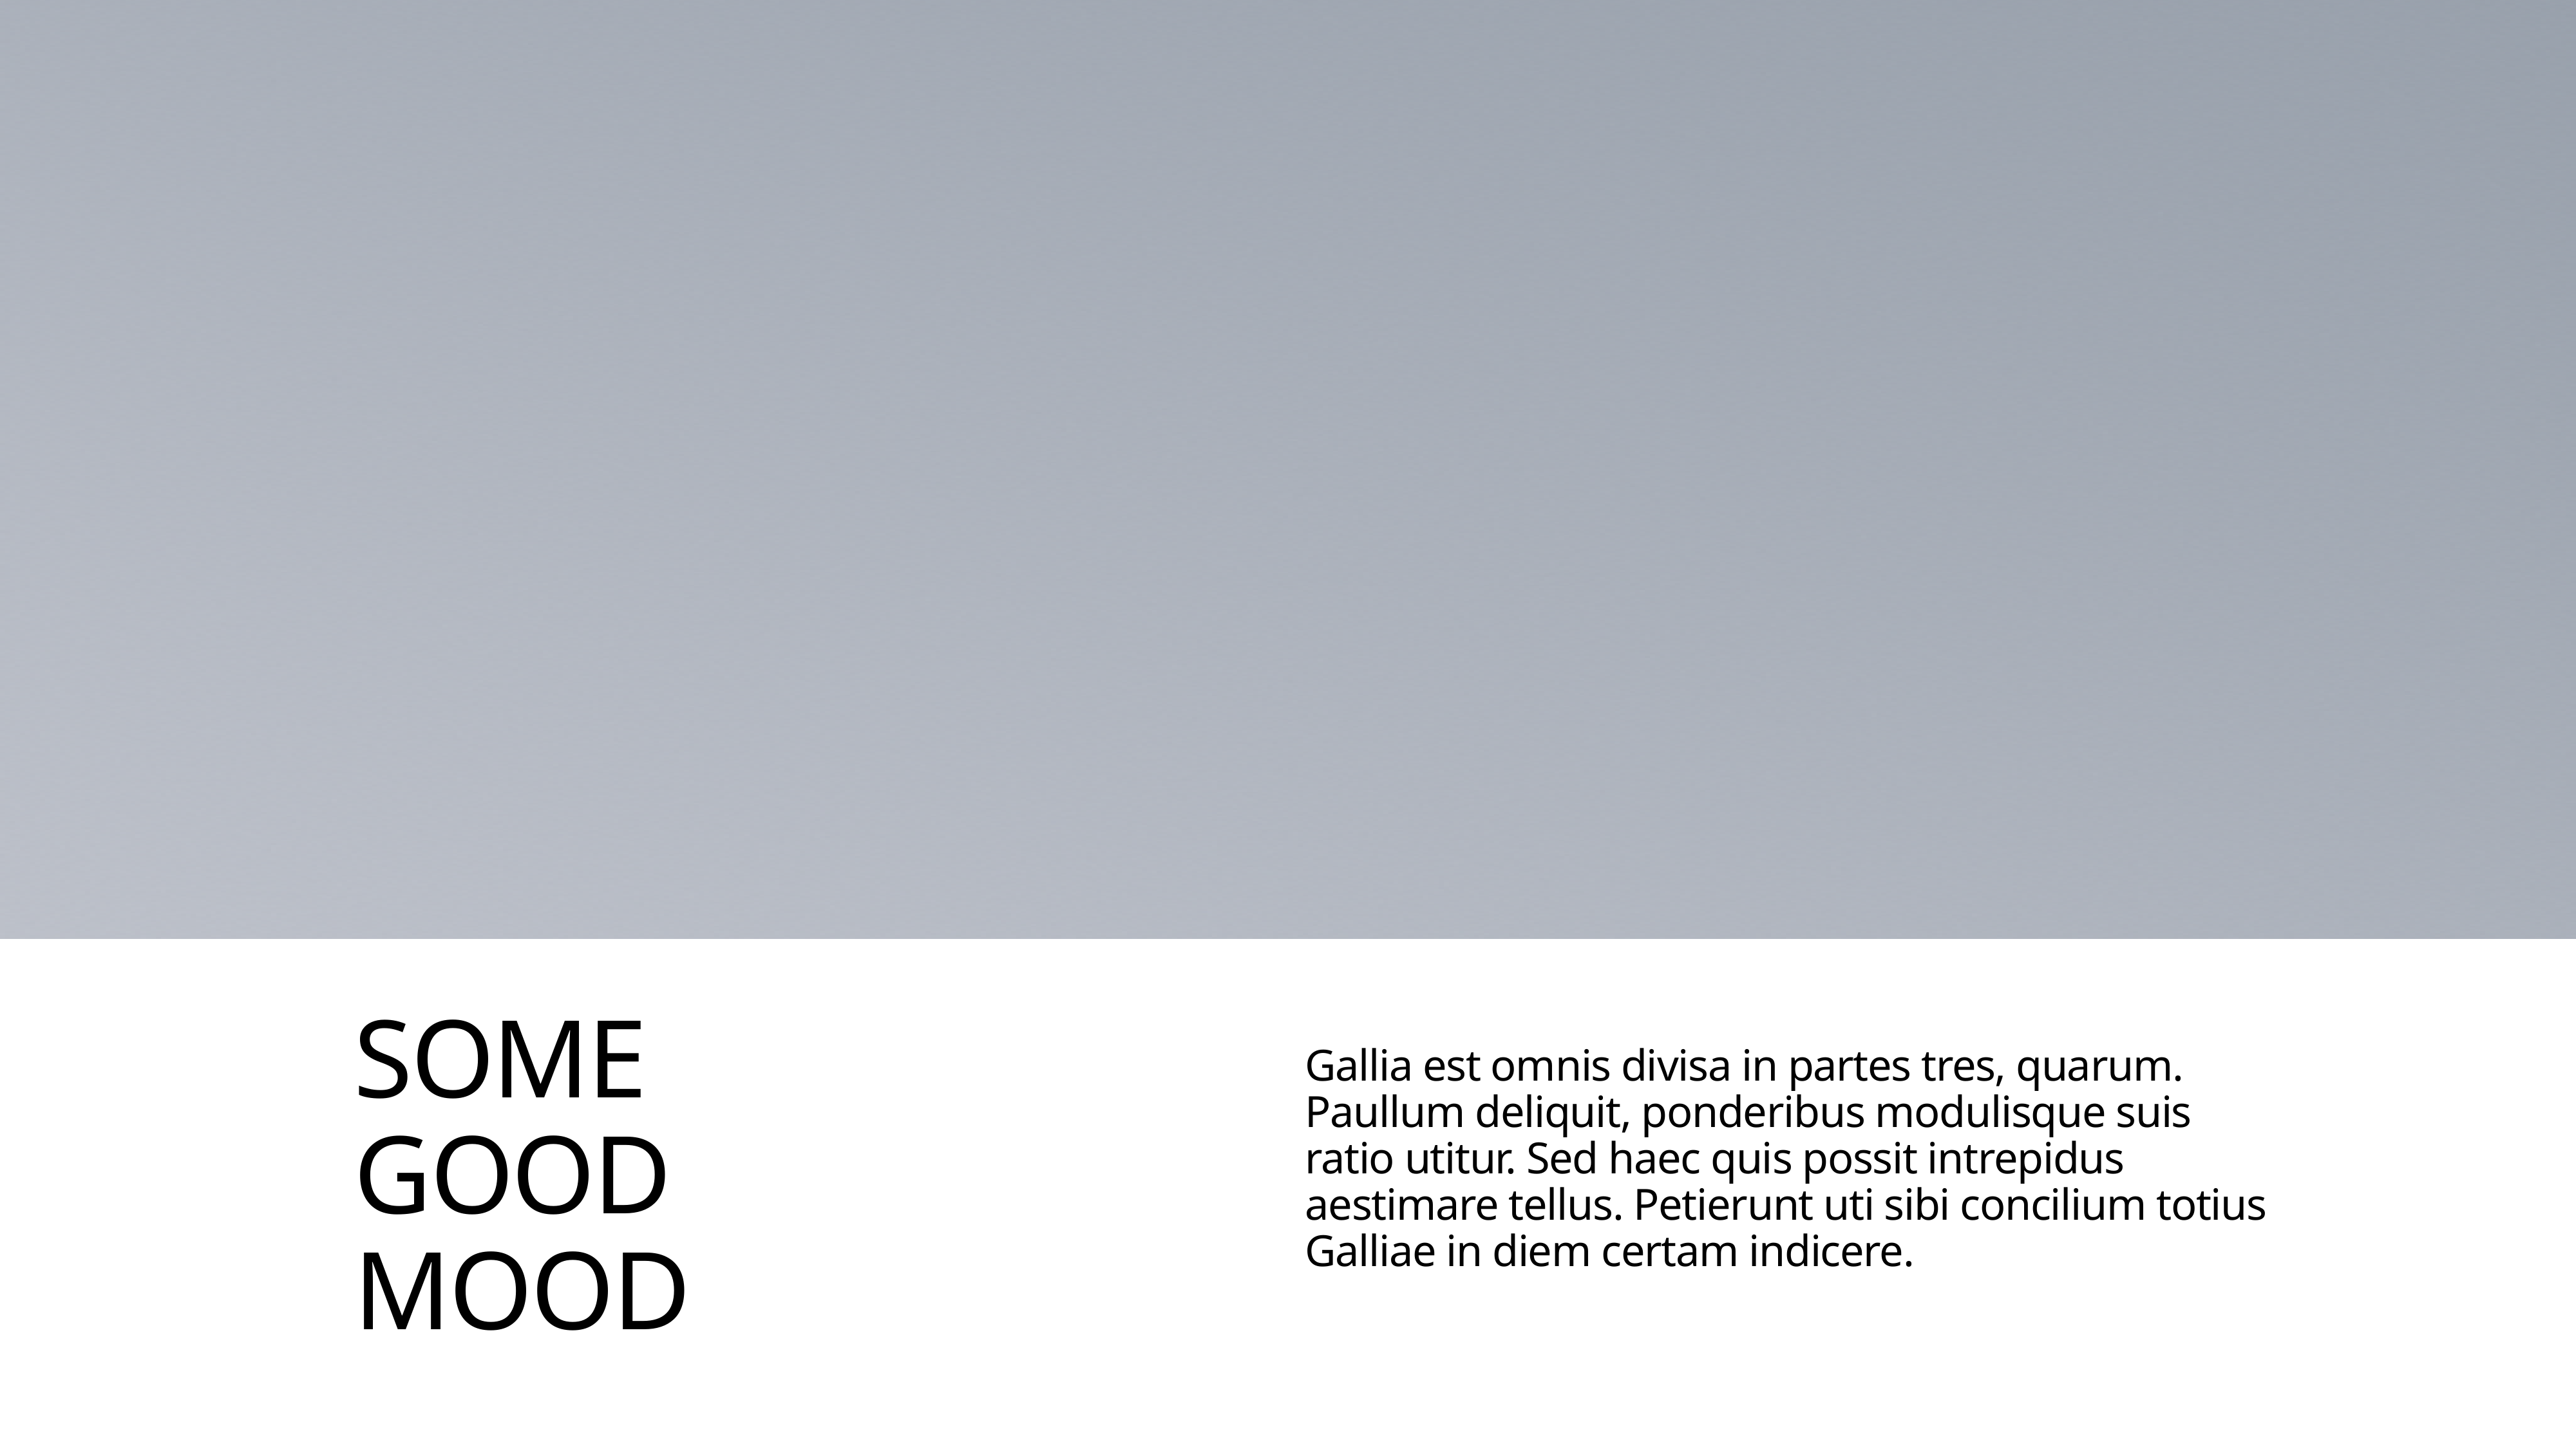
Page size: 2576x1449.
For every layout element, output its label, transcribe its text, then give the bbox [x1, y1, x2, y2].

picture [0, 0, 2576, 939]
list SOME GOOD MOOD [348, 1038, 922, 1320]
list Gallia est omnis divisa in partes tres, quarum. Paullum deliquit, ponderibus modulisque suis ratio utitur. Sed haec quis possit intrepidus aestimare tellus. Petierunt uti sibi concilium totius Galliae in diem certam indicere. [1299, 1038, 2294, 1367]
